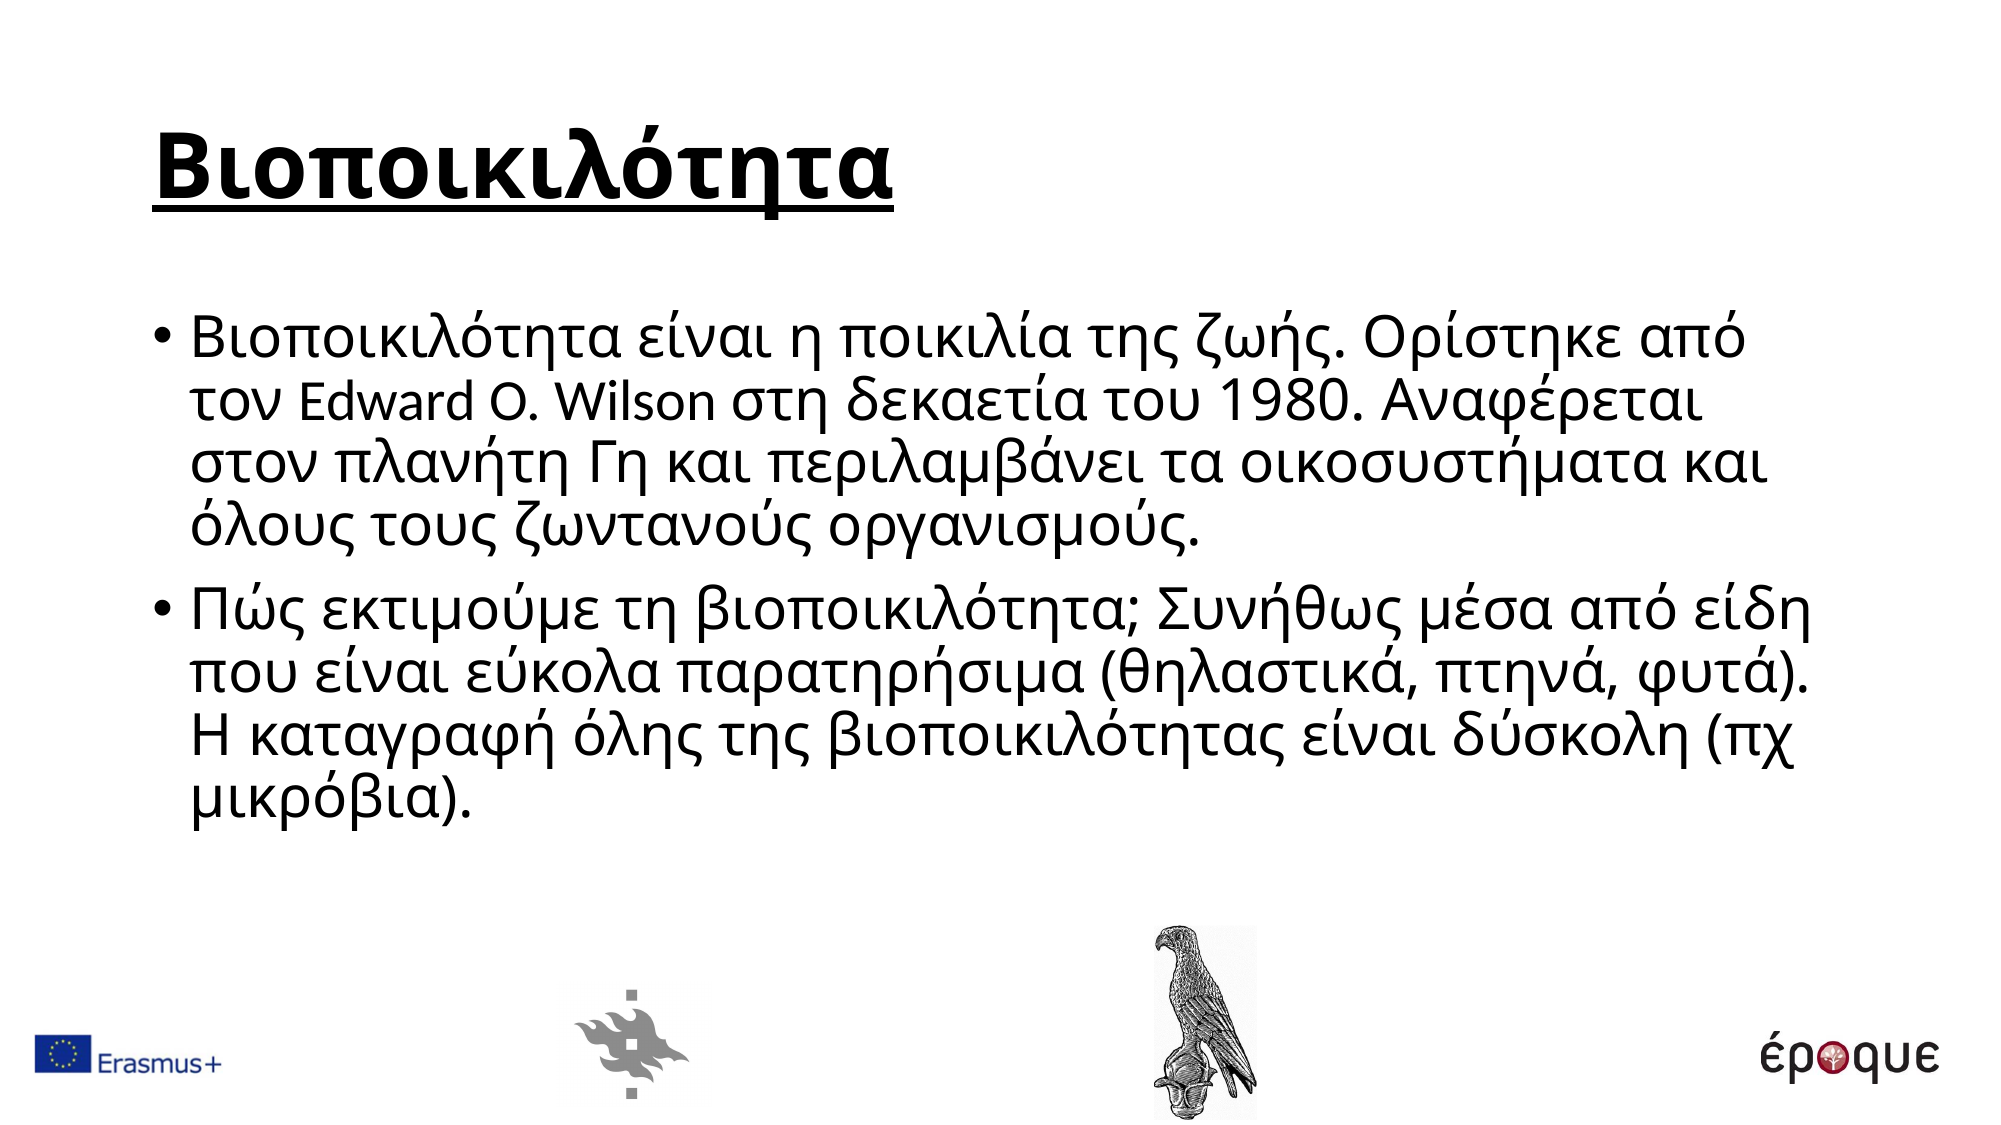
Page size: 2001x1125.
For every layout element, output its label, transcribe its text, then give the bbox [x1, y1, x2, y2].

picture [1154, 925, 1258, 1120]
picture [556, 981, 712, 1107]
picture [1761, 1031, 1939, 1084]
title Bιοποικιλότητα [137, 59, 1863, 278]
picture [33, 1024, 223, 1084]
list Βιοποικιλότητα είναι η ποικιλία της ζωής. Ορίστηκε από τον Edward O. Wilson στη δεκαετία του 1980. Αναφέρεται στον πλανήτη Γη και περιλαμβάνει τα οικοσυστήματα και όλους τους ζωντανούς οργανισμούς. Πώς εκτιμούμε τη βιοποικιλότητα; Συνήθως μέσα από είδη που είναι εύκολα παρατηρήσιμα (θηλαστικά, πτηνά, φυτά). Η καταγραφή όλης της βιοποικιλότητας είναι δύσκολη (πχ μικρόβια). [137, 299, 1863, 1014]
